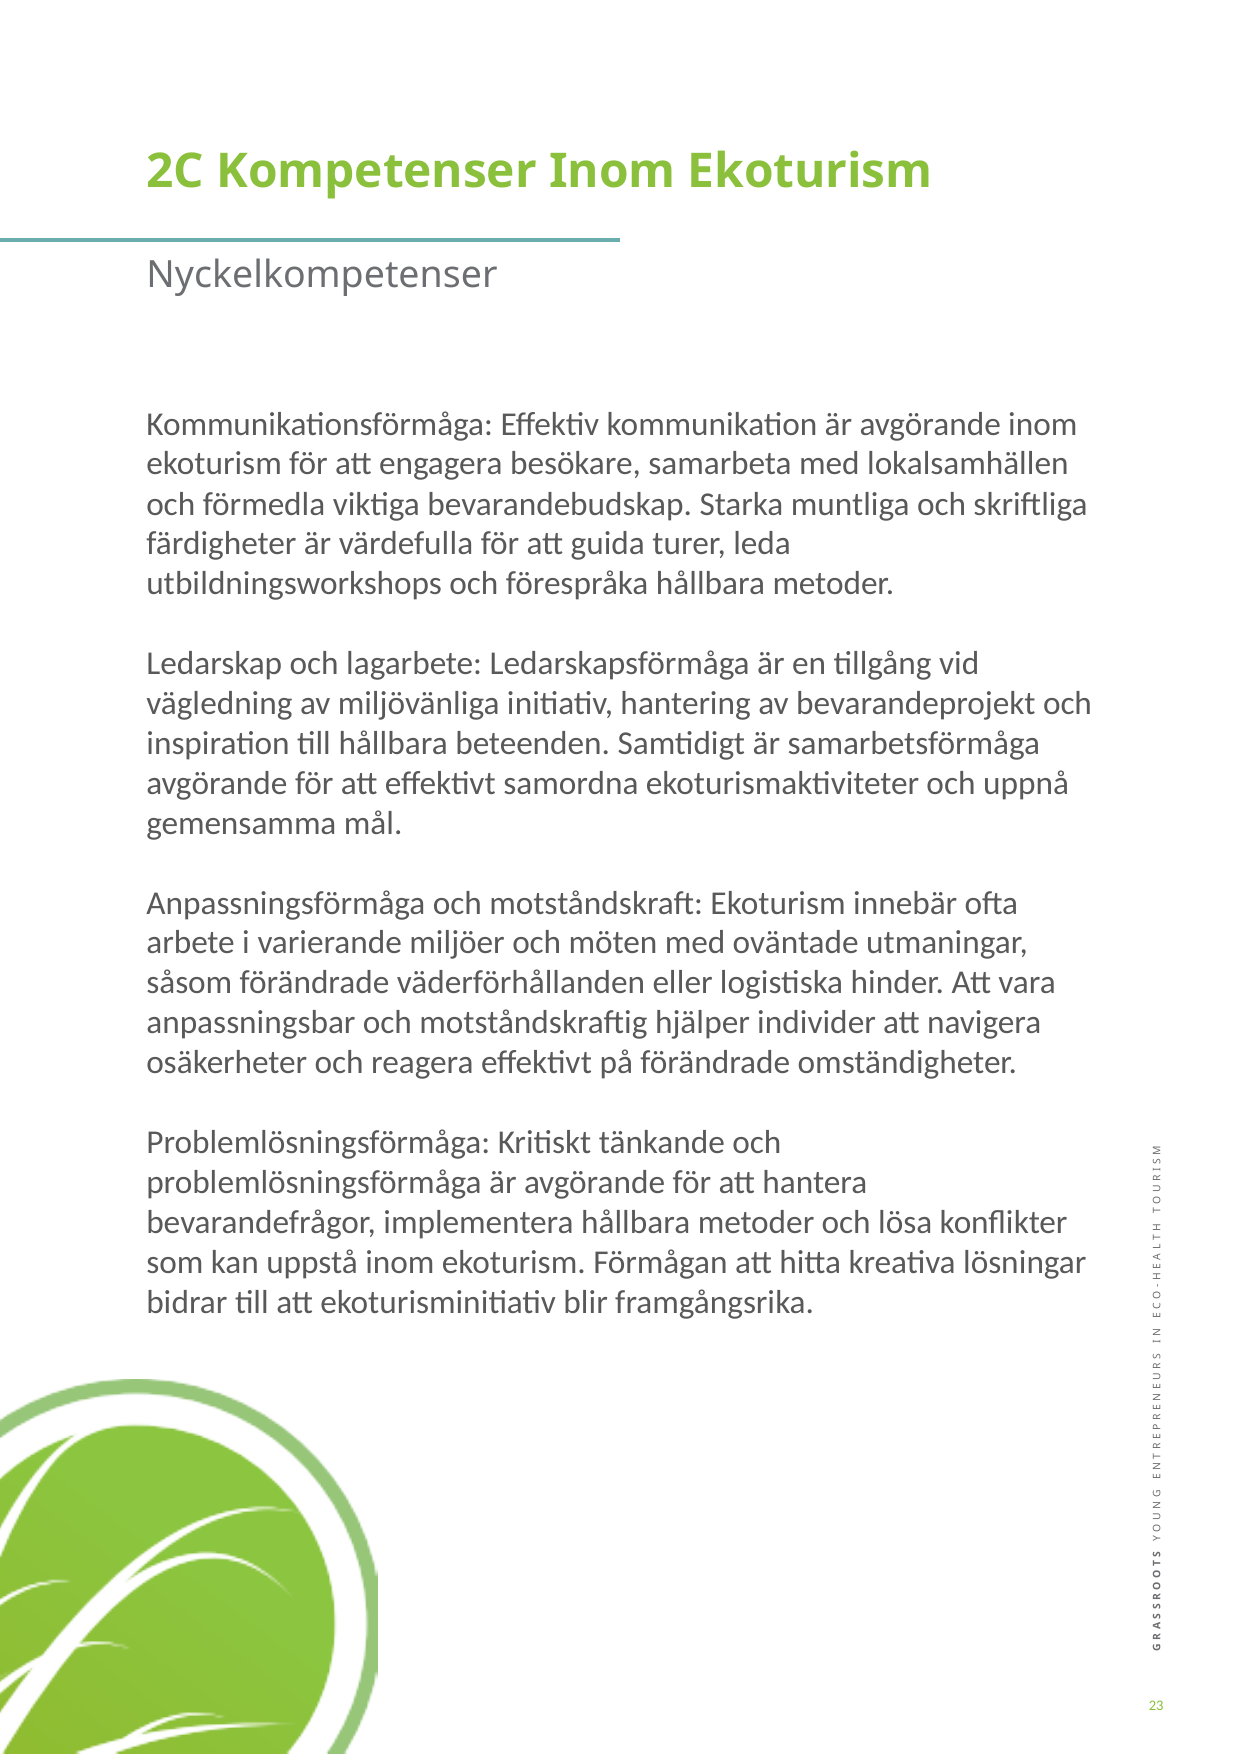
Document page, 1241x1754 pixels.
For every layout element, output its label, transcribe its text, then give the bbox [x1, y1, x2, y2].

list Kommunikationsförmåga: Effektiv kommunikation är avgörande inom ekoturism för att engagera besökare, samarbeta med lokalsamhällen och förmedla viktiga bevarandebudskap. Starka muntliga och skriftliga färdigheter är värdefulla för att guida turer, leda utbildningsworkshops och förespråka hållbara metoder. Ledarskap och lagarbete: Ledarskapsförmåga är en tillgång vid vägledning av miljövänliga initiativ, hantering av bevarandeprojekt och inspiration till hållbara beteenden. Samtidigt är samarbetsförmåga avgörande för att effektivt samordna ekoturismaktiviteter och uppnå gemensamma mål. Anpassningsförmåga och motståndskraft: Ekoturism innebär ofta arbete i varierande miljöer och möten med oväntade utmaningar, såsom förändrade väderförhållanden eller logistiska hinder. Att vara anpassningsbar och motståndskraftig hjälper individer att navigera osäkerheter och reagera effektivt på förändrade omständigheter. Problemlösningsförmåga: Kritiskt tänkande och problemlösningsförmåga är avgörande för att hantera bevarandefrågor, implementera hållbara metoder och lösa konflikter som kan uppstå inom ekoturism. Förmågan att hitta kreativa lösningar bidrar till att ekoturisminitiativ blir framgångsrika. [131, 394, 1109, 1609]
slide_number 23 [1125, 1666, 1187, 1743]
list 2C Kompetenser Inom Ekoturism [131, 132, 1109, 242]
list Nyckelkompetenser [131, 242, 1109, 371]
